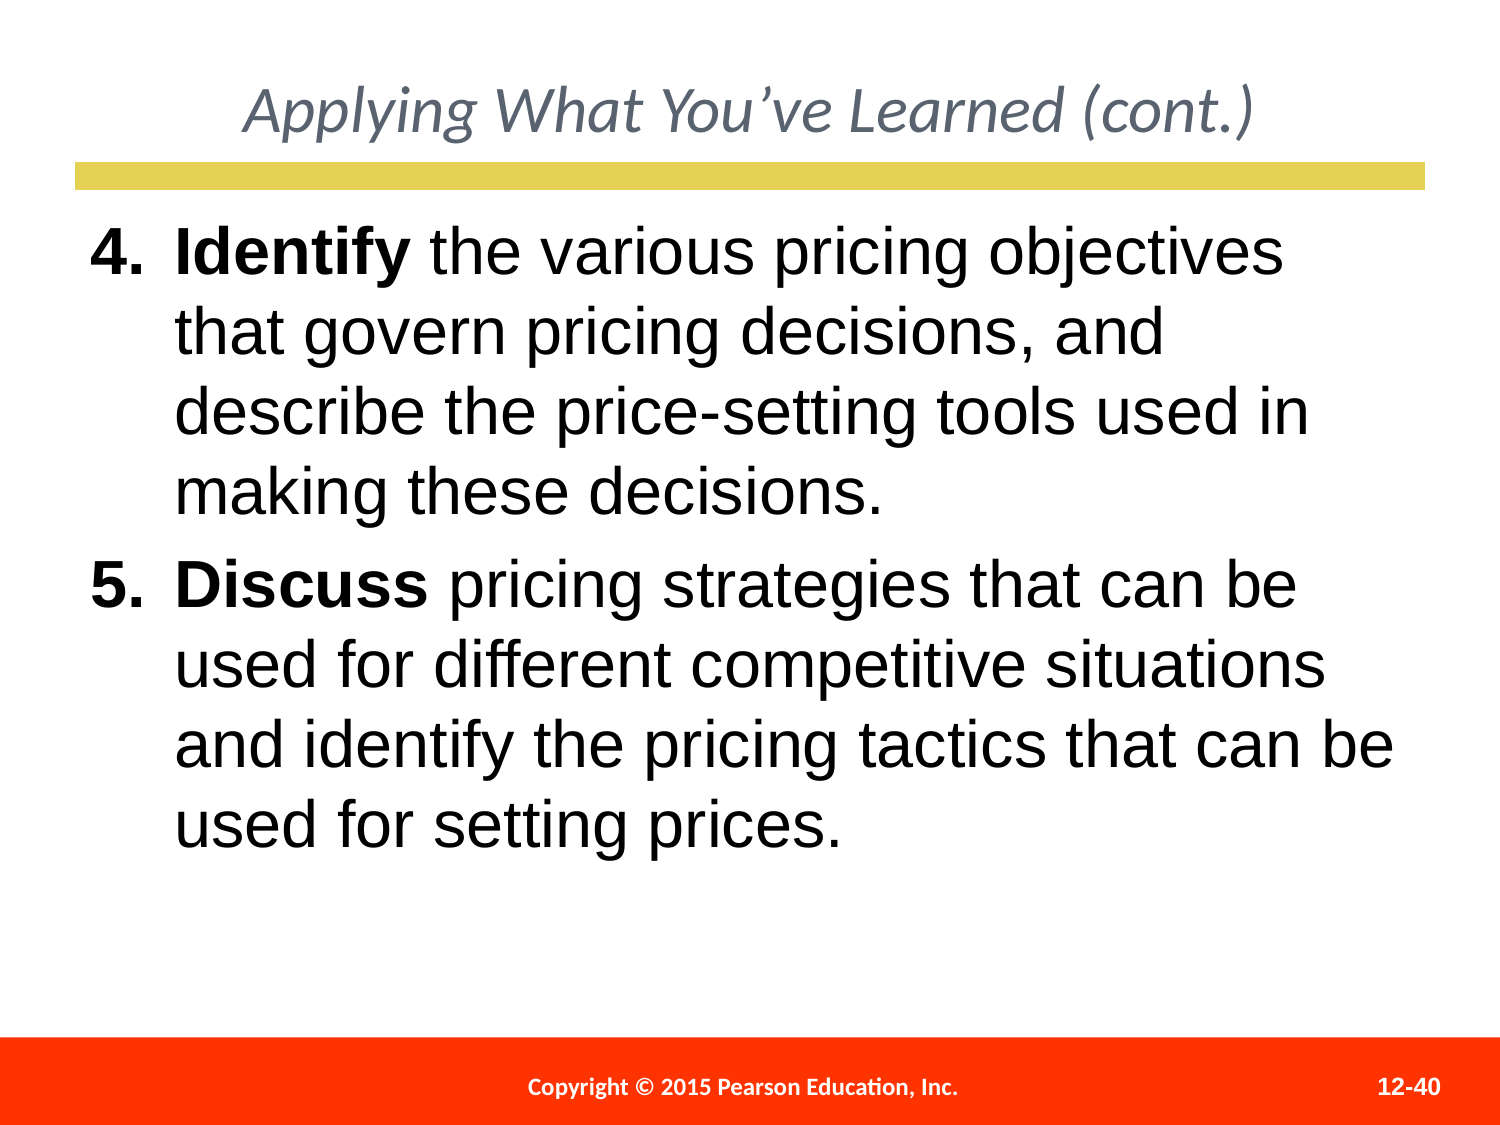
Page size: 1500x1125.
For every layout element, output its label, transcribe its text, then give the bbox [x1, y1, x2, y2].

list Identify the various pricing objectives that govern pricing decisions, and describe the price-setting tools used in making these decisions. Discuss pricing strategies that can be used for different competitive situations and identify the pricing tactics that can be used for setting prices. [74, 199, 1426, 1006]
title Applying What You’ve Learned (cont.) [74, 12, 1426, 199]
